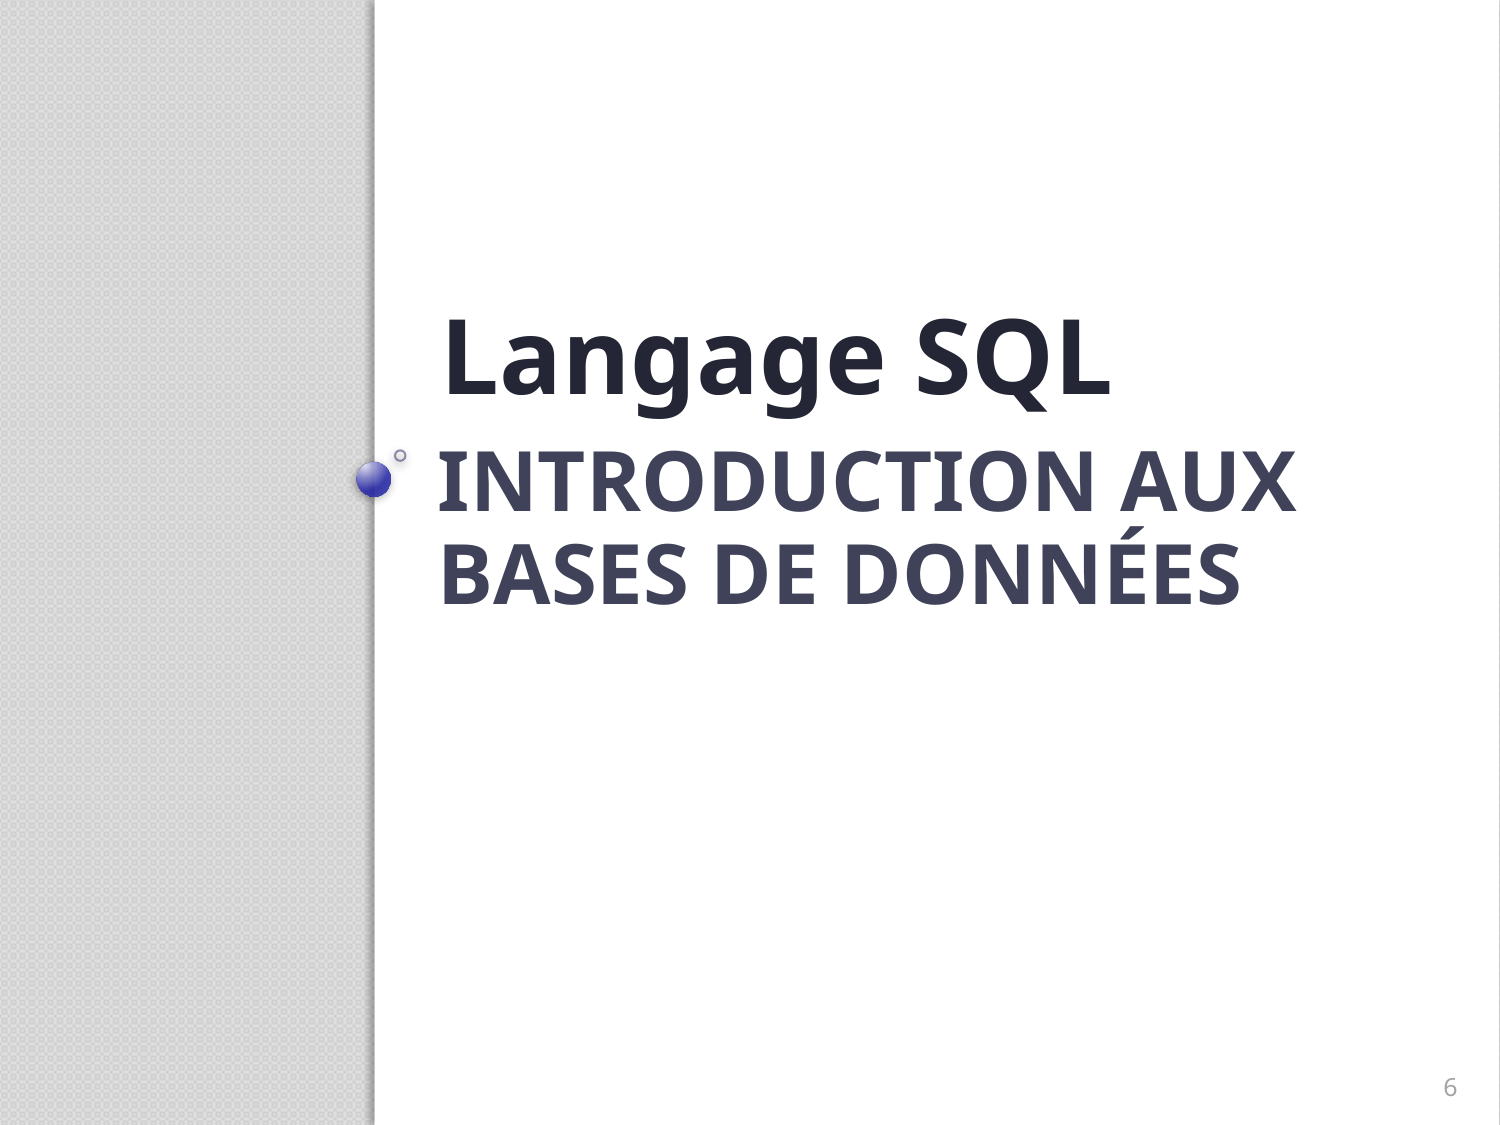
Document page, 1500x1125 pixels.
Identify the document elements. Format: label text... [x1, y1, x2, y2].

list Langage SQL [422, 174, 1473, 423]
title Introduction aux bases de données [422, 426, 1473, 802]
slide_number 6 [1413, 1034, 1488, 1113]
